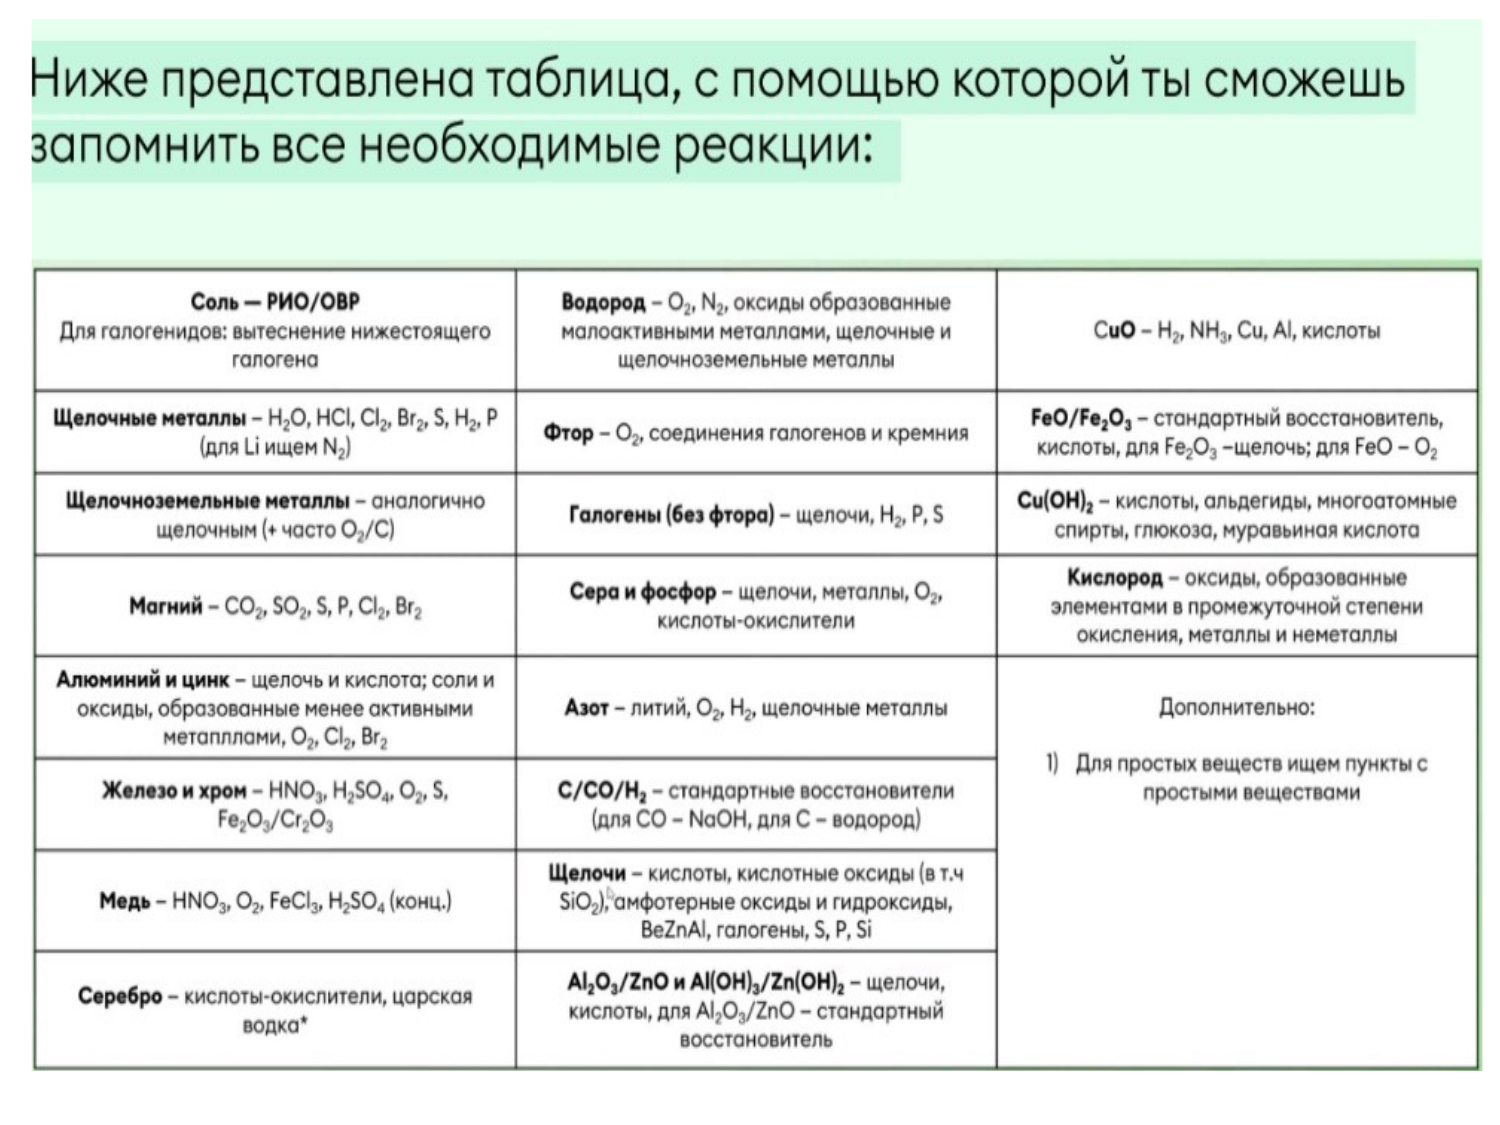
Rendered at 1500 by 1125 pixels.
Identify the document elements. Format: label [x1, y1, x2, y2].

list [31, 18, 1483, 1071]
